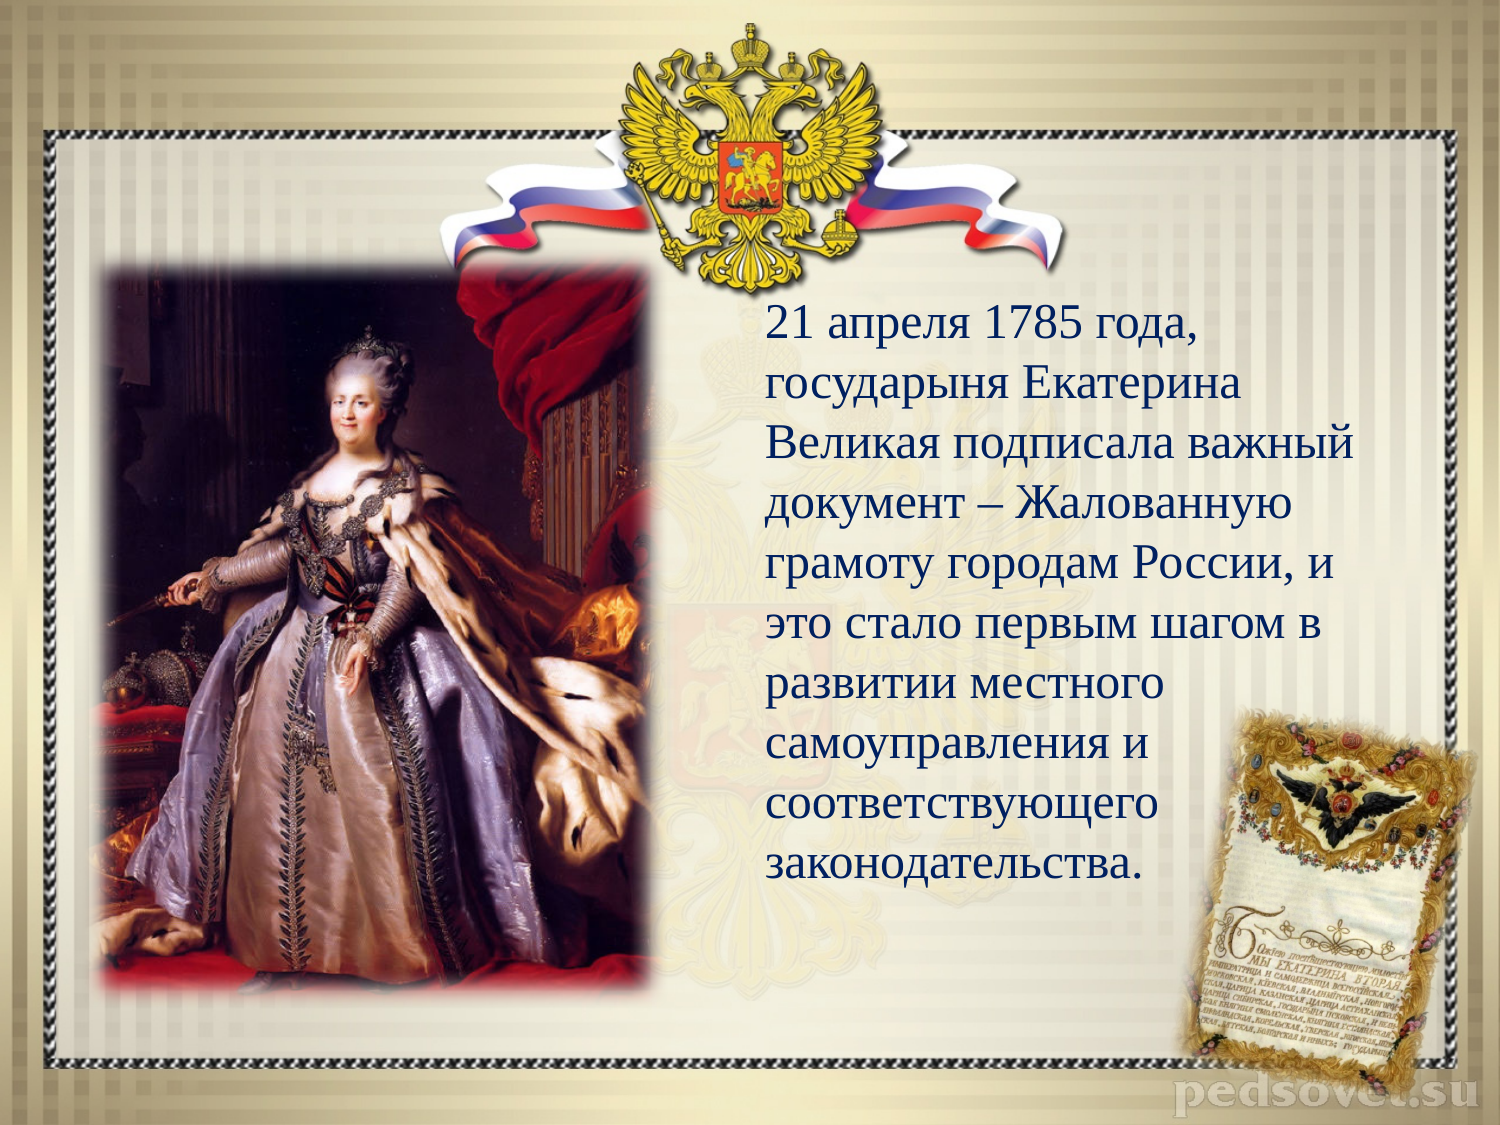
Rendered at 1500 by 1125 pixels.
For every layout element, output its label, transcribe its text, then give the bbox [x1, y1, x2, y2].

text_box 21 апреля 1785 года, государыня Екатерина Великая подписала важный документ – Жалованную грамоту городам России, и это стало первым шагом в развитии местного самоуправления и соответствующего законодательства. [750, 281, 1407, 896]
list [81, 245, 669, 1009]
picture [0, 0, 1500, 1125]
